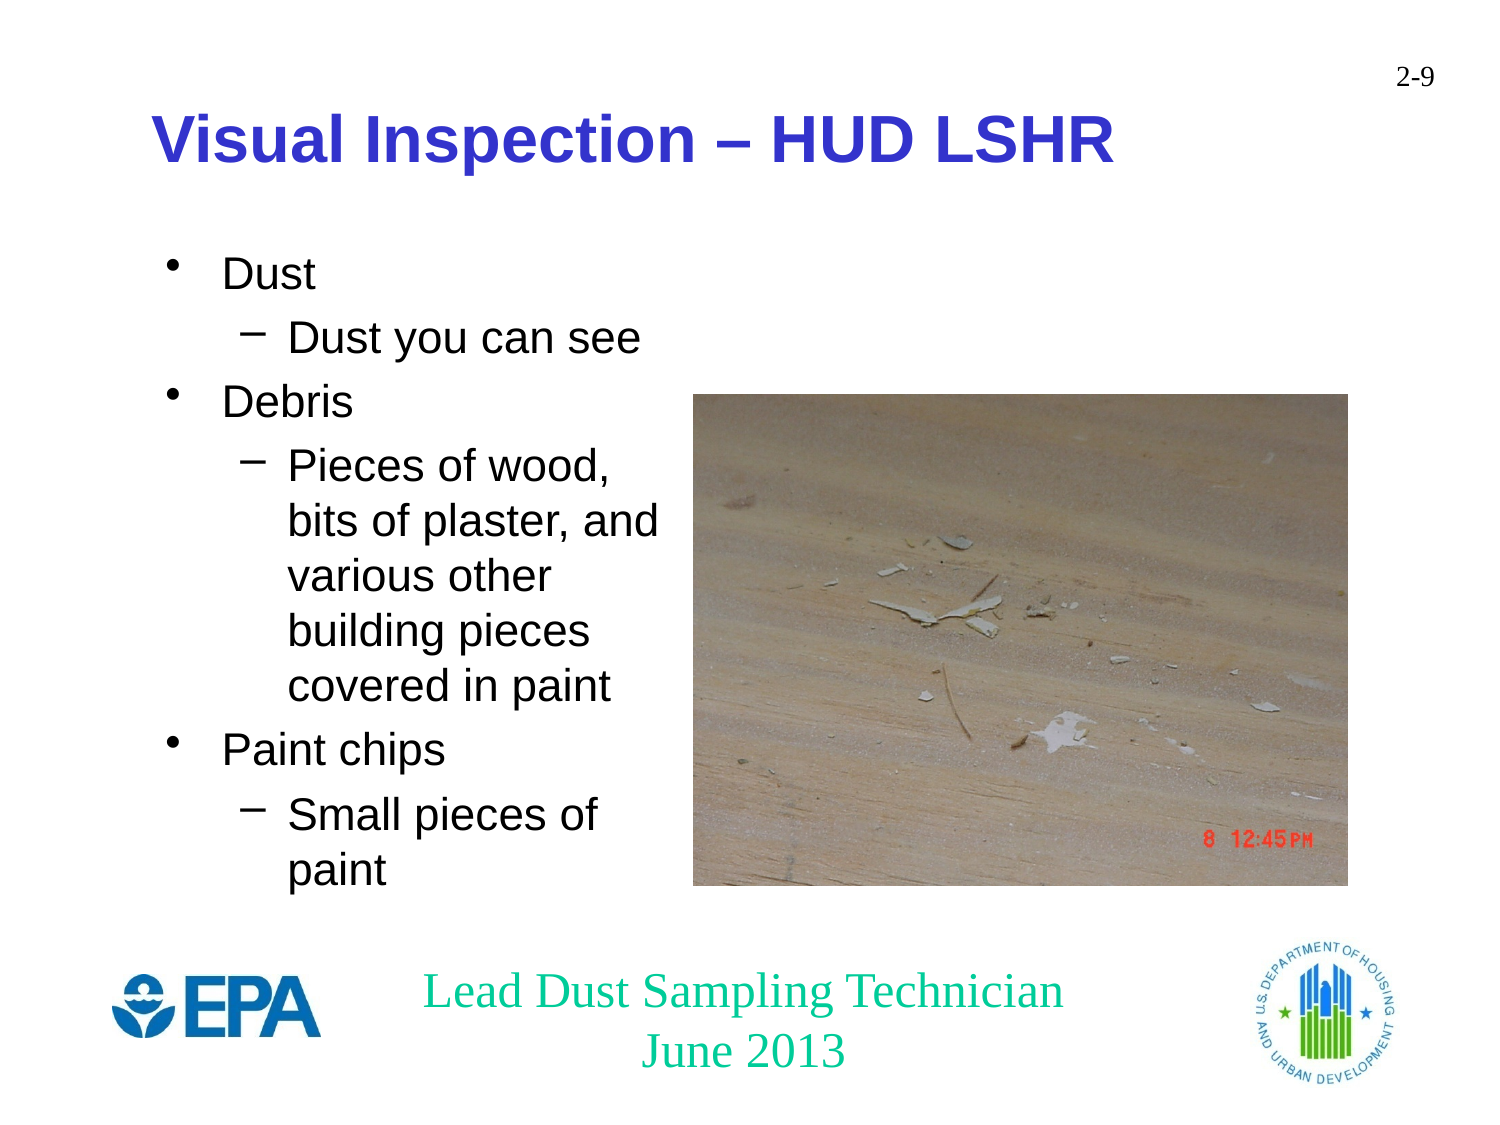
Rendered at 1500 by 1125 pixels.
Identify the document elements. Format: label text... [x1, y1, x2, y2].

list Dust Dust you can see Debris Pieces of wood, bits of plaster, and various other building pieces covered in paint Paint chips Small pieces of paint [150, 236, 745, 905]
picture [1250, 937, 1400, 1088]
title Visual Inspection – HUD LSHR [136, 41, 1277, 230]
picture [112, 974, 321, 1038]
picture [693, 394, 1349, 886]
